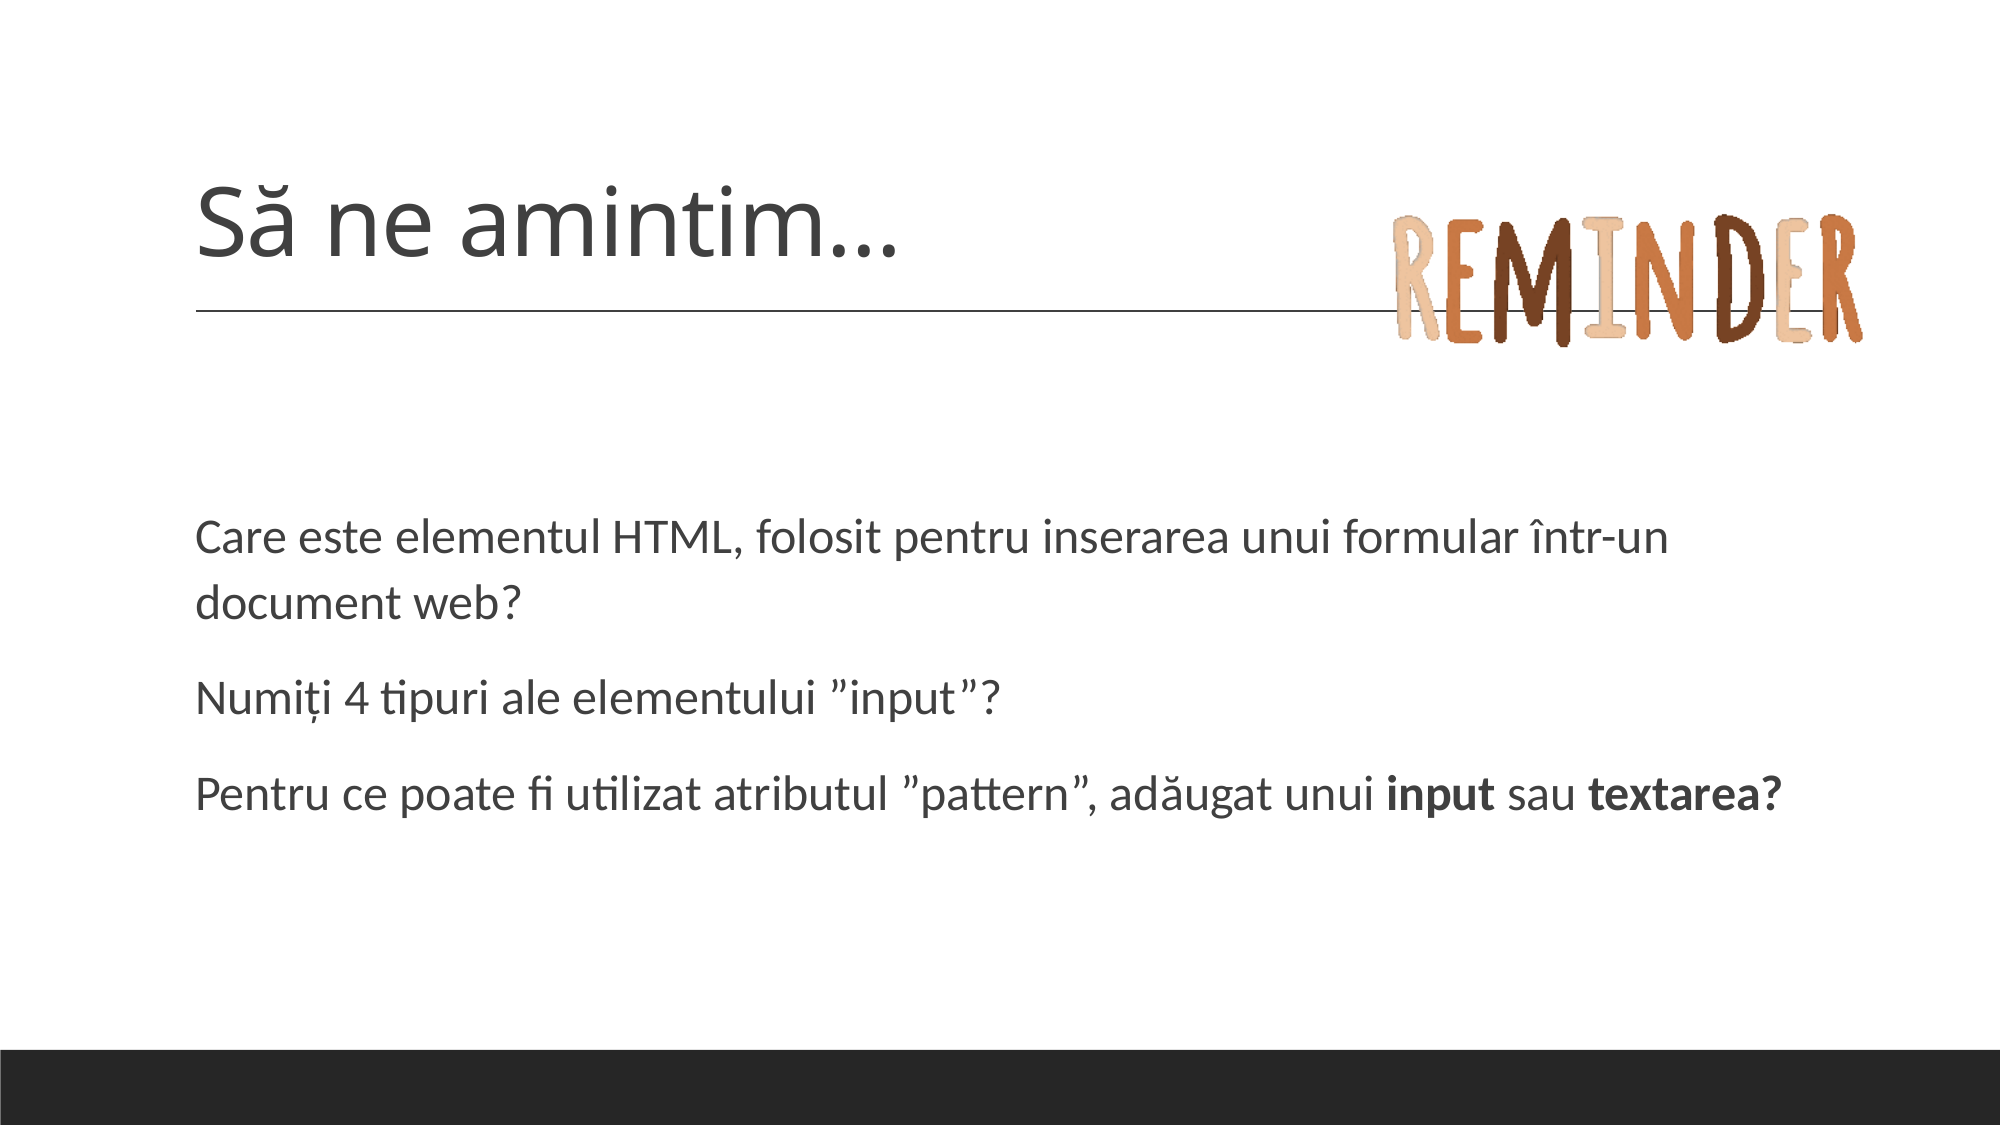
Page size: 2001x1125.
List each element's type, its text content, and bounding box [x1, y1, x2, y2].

list Care este elementul HTML, folosit pentru inserarea unui formular într-un document web? Numiți 4 tipuri ale elementului ”input”? Pentru ce poate fi utilizat atributul ”pattern”, adăugat unui input sau textarea? [180, 490, 1830, 963]
picture [1304, 23, 1926, 645]
title Să ne amintim... [180, 47, 1301, 285]
